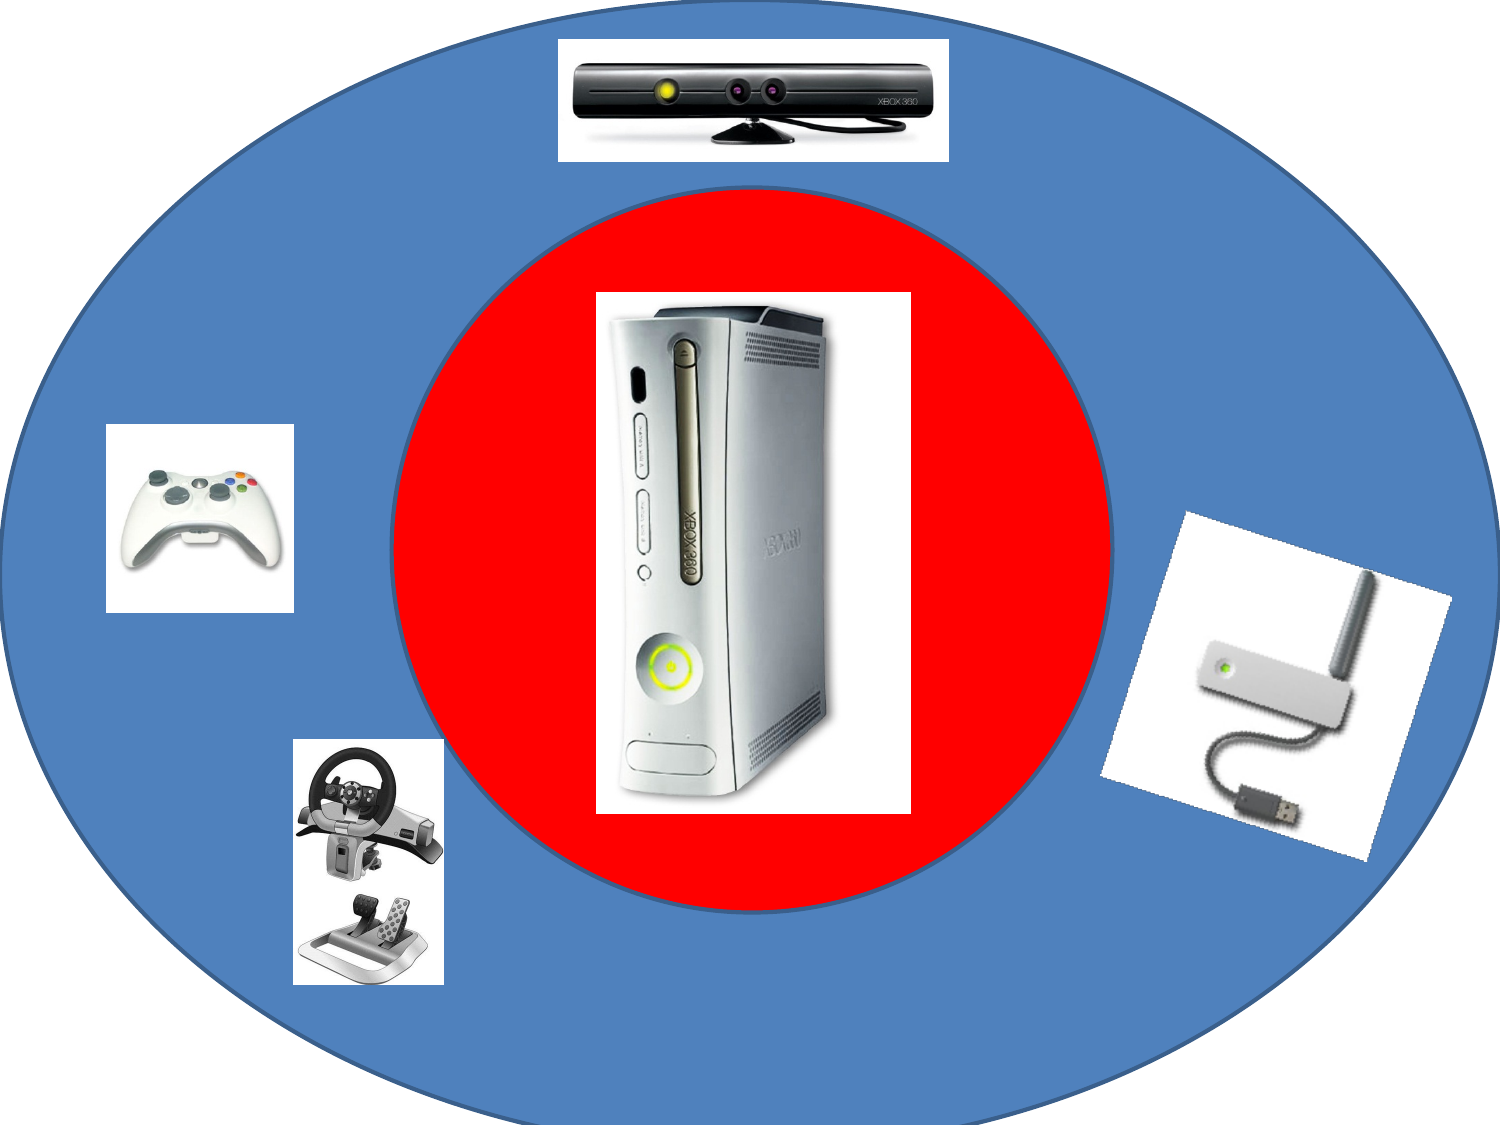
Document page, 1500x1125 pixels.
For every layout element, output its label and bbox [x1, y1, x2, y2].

picture [105, 424, 294, 613]
text_box [389, 185, 1115, 915]
picture [595, 292, 911, 815]
picture [293, 738, 444, 985]
picture [558, 39, 949, 162]
picture [1100, 512, 1452, 862]
text_box [0, 0, 1500, 1125]
